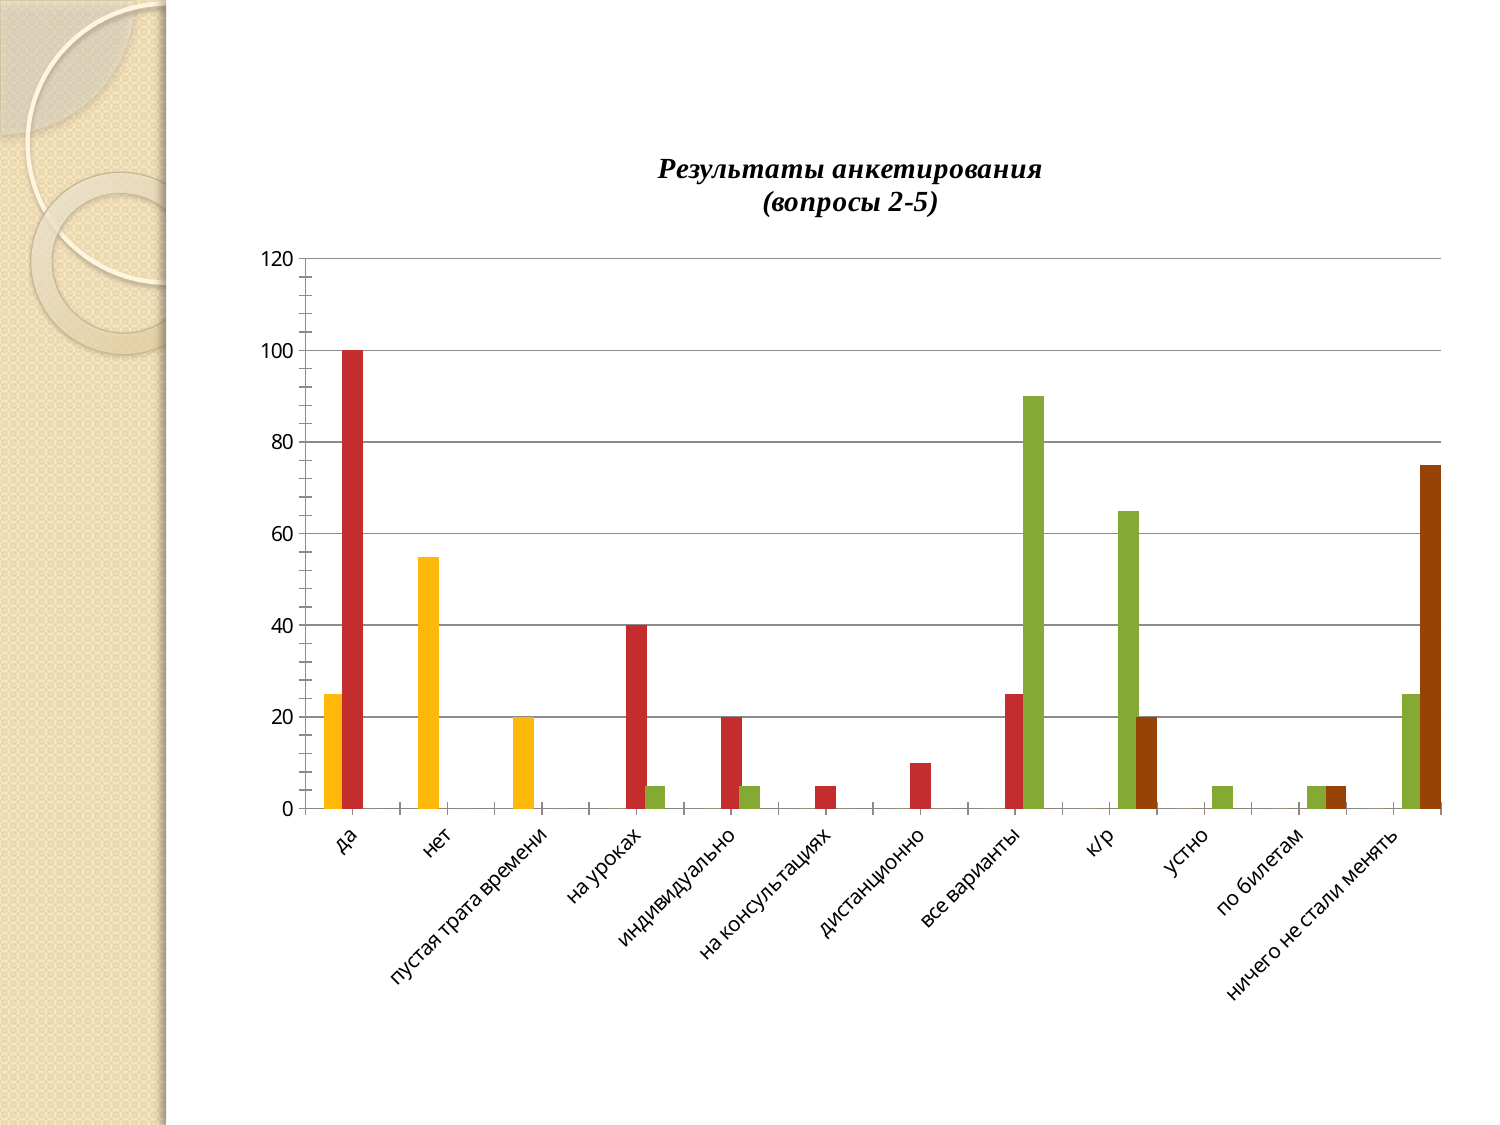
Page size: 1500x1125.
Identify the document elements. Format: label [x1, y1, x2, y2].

chart [235, 116, 1466, 1026]
